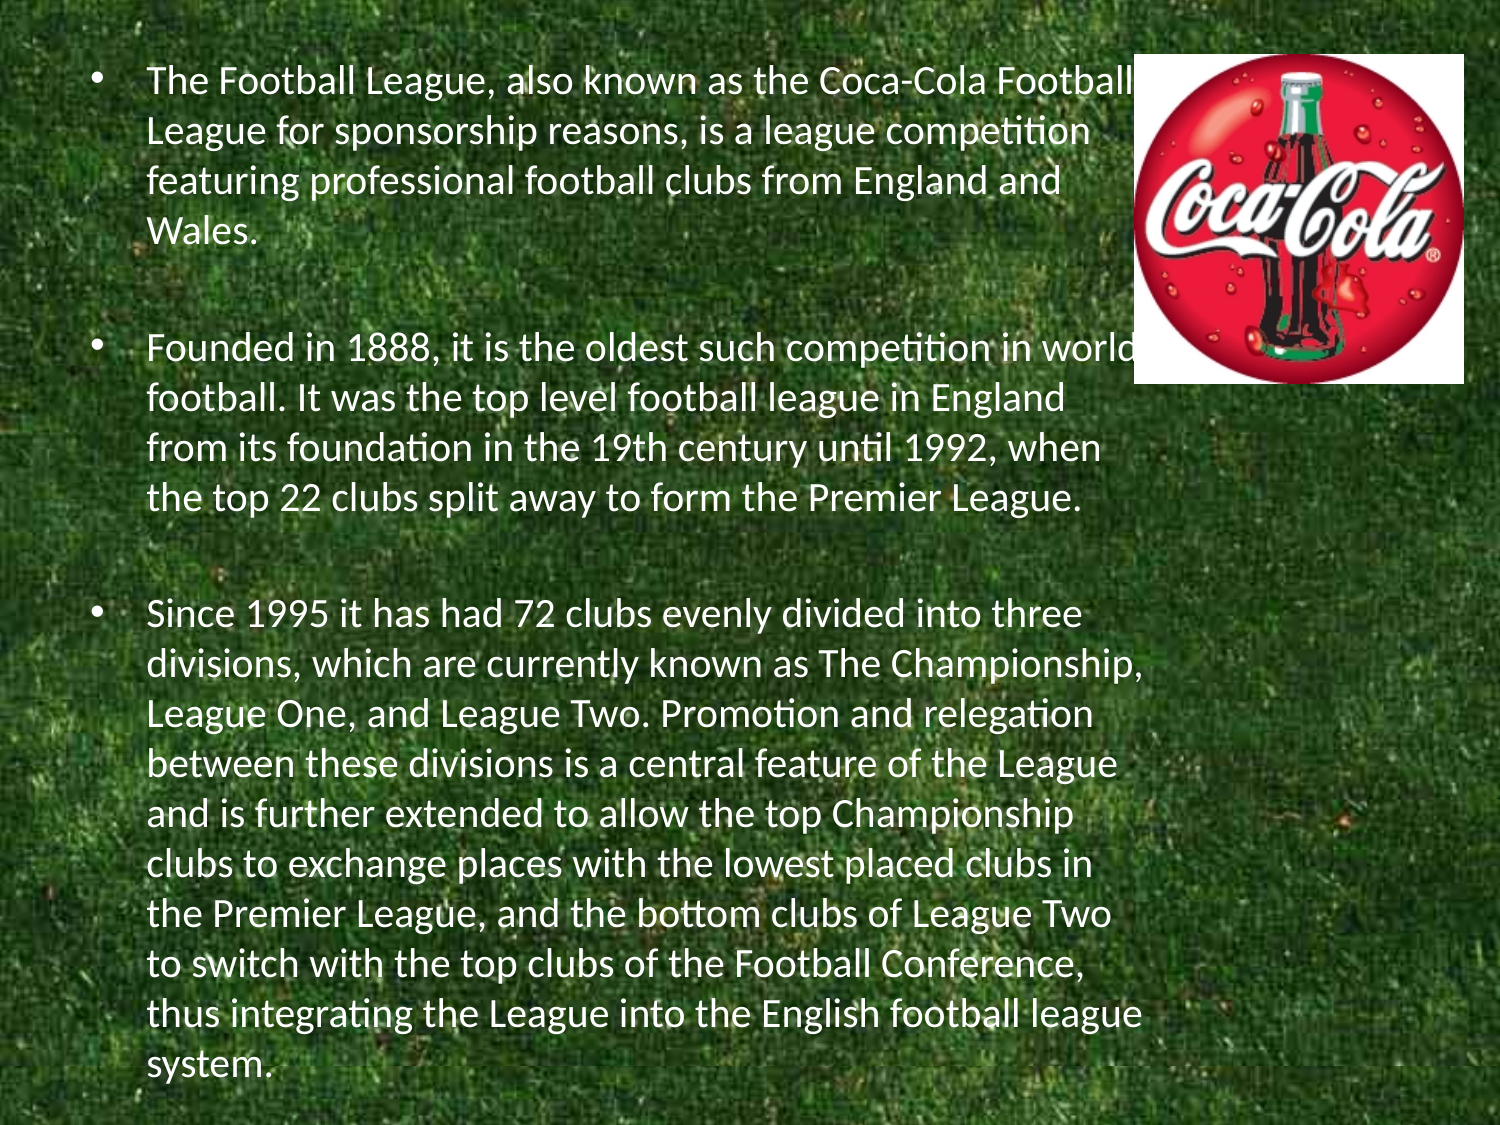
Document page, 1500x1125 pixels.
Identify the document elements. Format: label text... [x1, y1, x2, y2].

picture [0, 0, 1500, 1125]
list The Football League, also known as the Coca-Cola Football League for sponsorship reasons, is a league competition featuring professional football clubs from England and Wales. Founded in 1888, it is the oldest such competition in world football. It was the top level football league in England from its foundation in the 19th century until 1992, when the top 22 clubs split away to form the Premier League. Since 1995 it has had 72 clubs evenly divided into three divisions, which are currently known as The Championship, League One, and League Two. Promotion and relegation between these divisions is a central feature of the League and is further extended to allow the top Championship clubs to exchange places with the lowest placed clubs in the Premier League, and the bottom clubs of League Two to switch with the top clubs of the Football Conference, thus integrating the League into the English football league system. Although primarily a competition for English clubs, two clubs from Wales also take part. [75, 45, 1171, 788]
